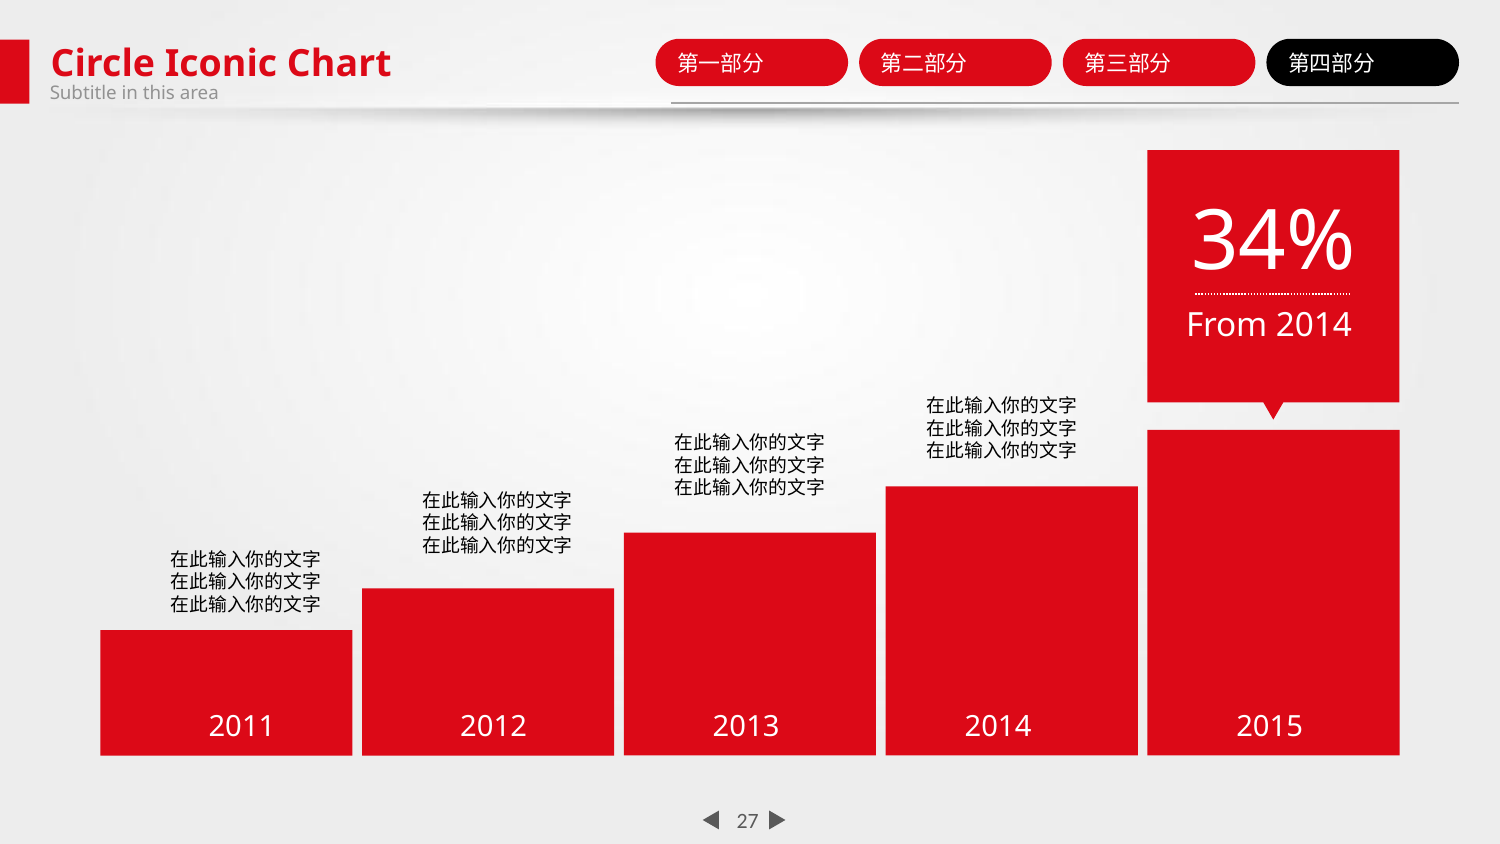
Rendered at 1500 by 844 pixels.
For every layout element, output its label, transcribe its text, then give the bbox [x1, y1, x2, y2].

text_box [0, 39, 30, 104]
picture [0, 0, 1500, 844]
text_box Subtitle in this area [49, 81, 1145, 103]
text_box [98, 628, 354, 758]
text_box 2011 [193, 699, 298, 750]
text_box [884, 484, 1140, 758]
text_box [1146, 149, 1400, 420]
text_box 在此输入你的文字 在此输入你的文字 在此输入你的文字 [882, 386, 1122, 469]
text_box 2014 [949, 699, 1054, 750]
text_box 在此输入你的文字 在此输入你的文字 在此输入你的文字 [126, 540, 366, 623]
text_box [1145, 428, 1402, 758]
text_box Circle Iconic Chart [47, 31, 656, 92]
text_box 2012 [445, 699, 550, 750]
text_box 2015 [1221, 699, 1326, 750]
text_box 第一部分 [656, 38, 849, 81]
text_box [622, 531, 878, 758]
text_box 在此输入你的文字 在此输入你的文字 在此输入你的文字 [630, 423, 870, 506]
text_box 第四部分 [1266, 38, 1460, 87]
slide_number 27 [714, 797, 781, 843]
text_box [360, 586, 616, 758]
text_box 在此输入你的文字 在此输入你的文字 在此输入你的文字 [377, 481, 618, 564]
text_box 第二部分 [859, 38, 1052, 81]
text_box 第三部分 [1062, 38, 1256, 87]
text_box 2013 [697, 699, 802, 750]
